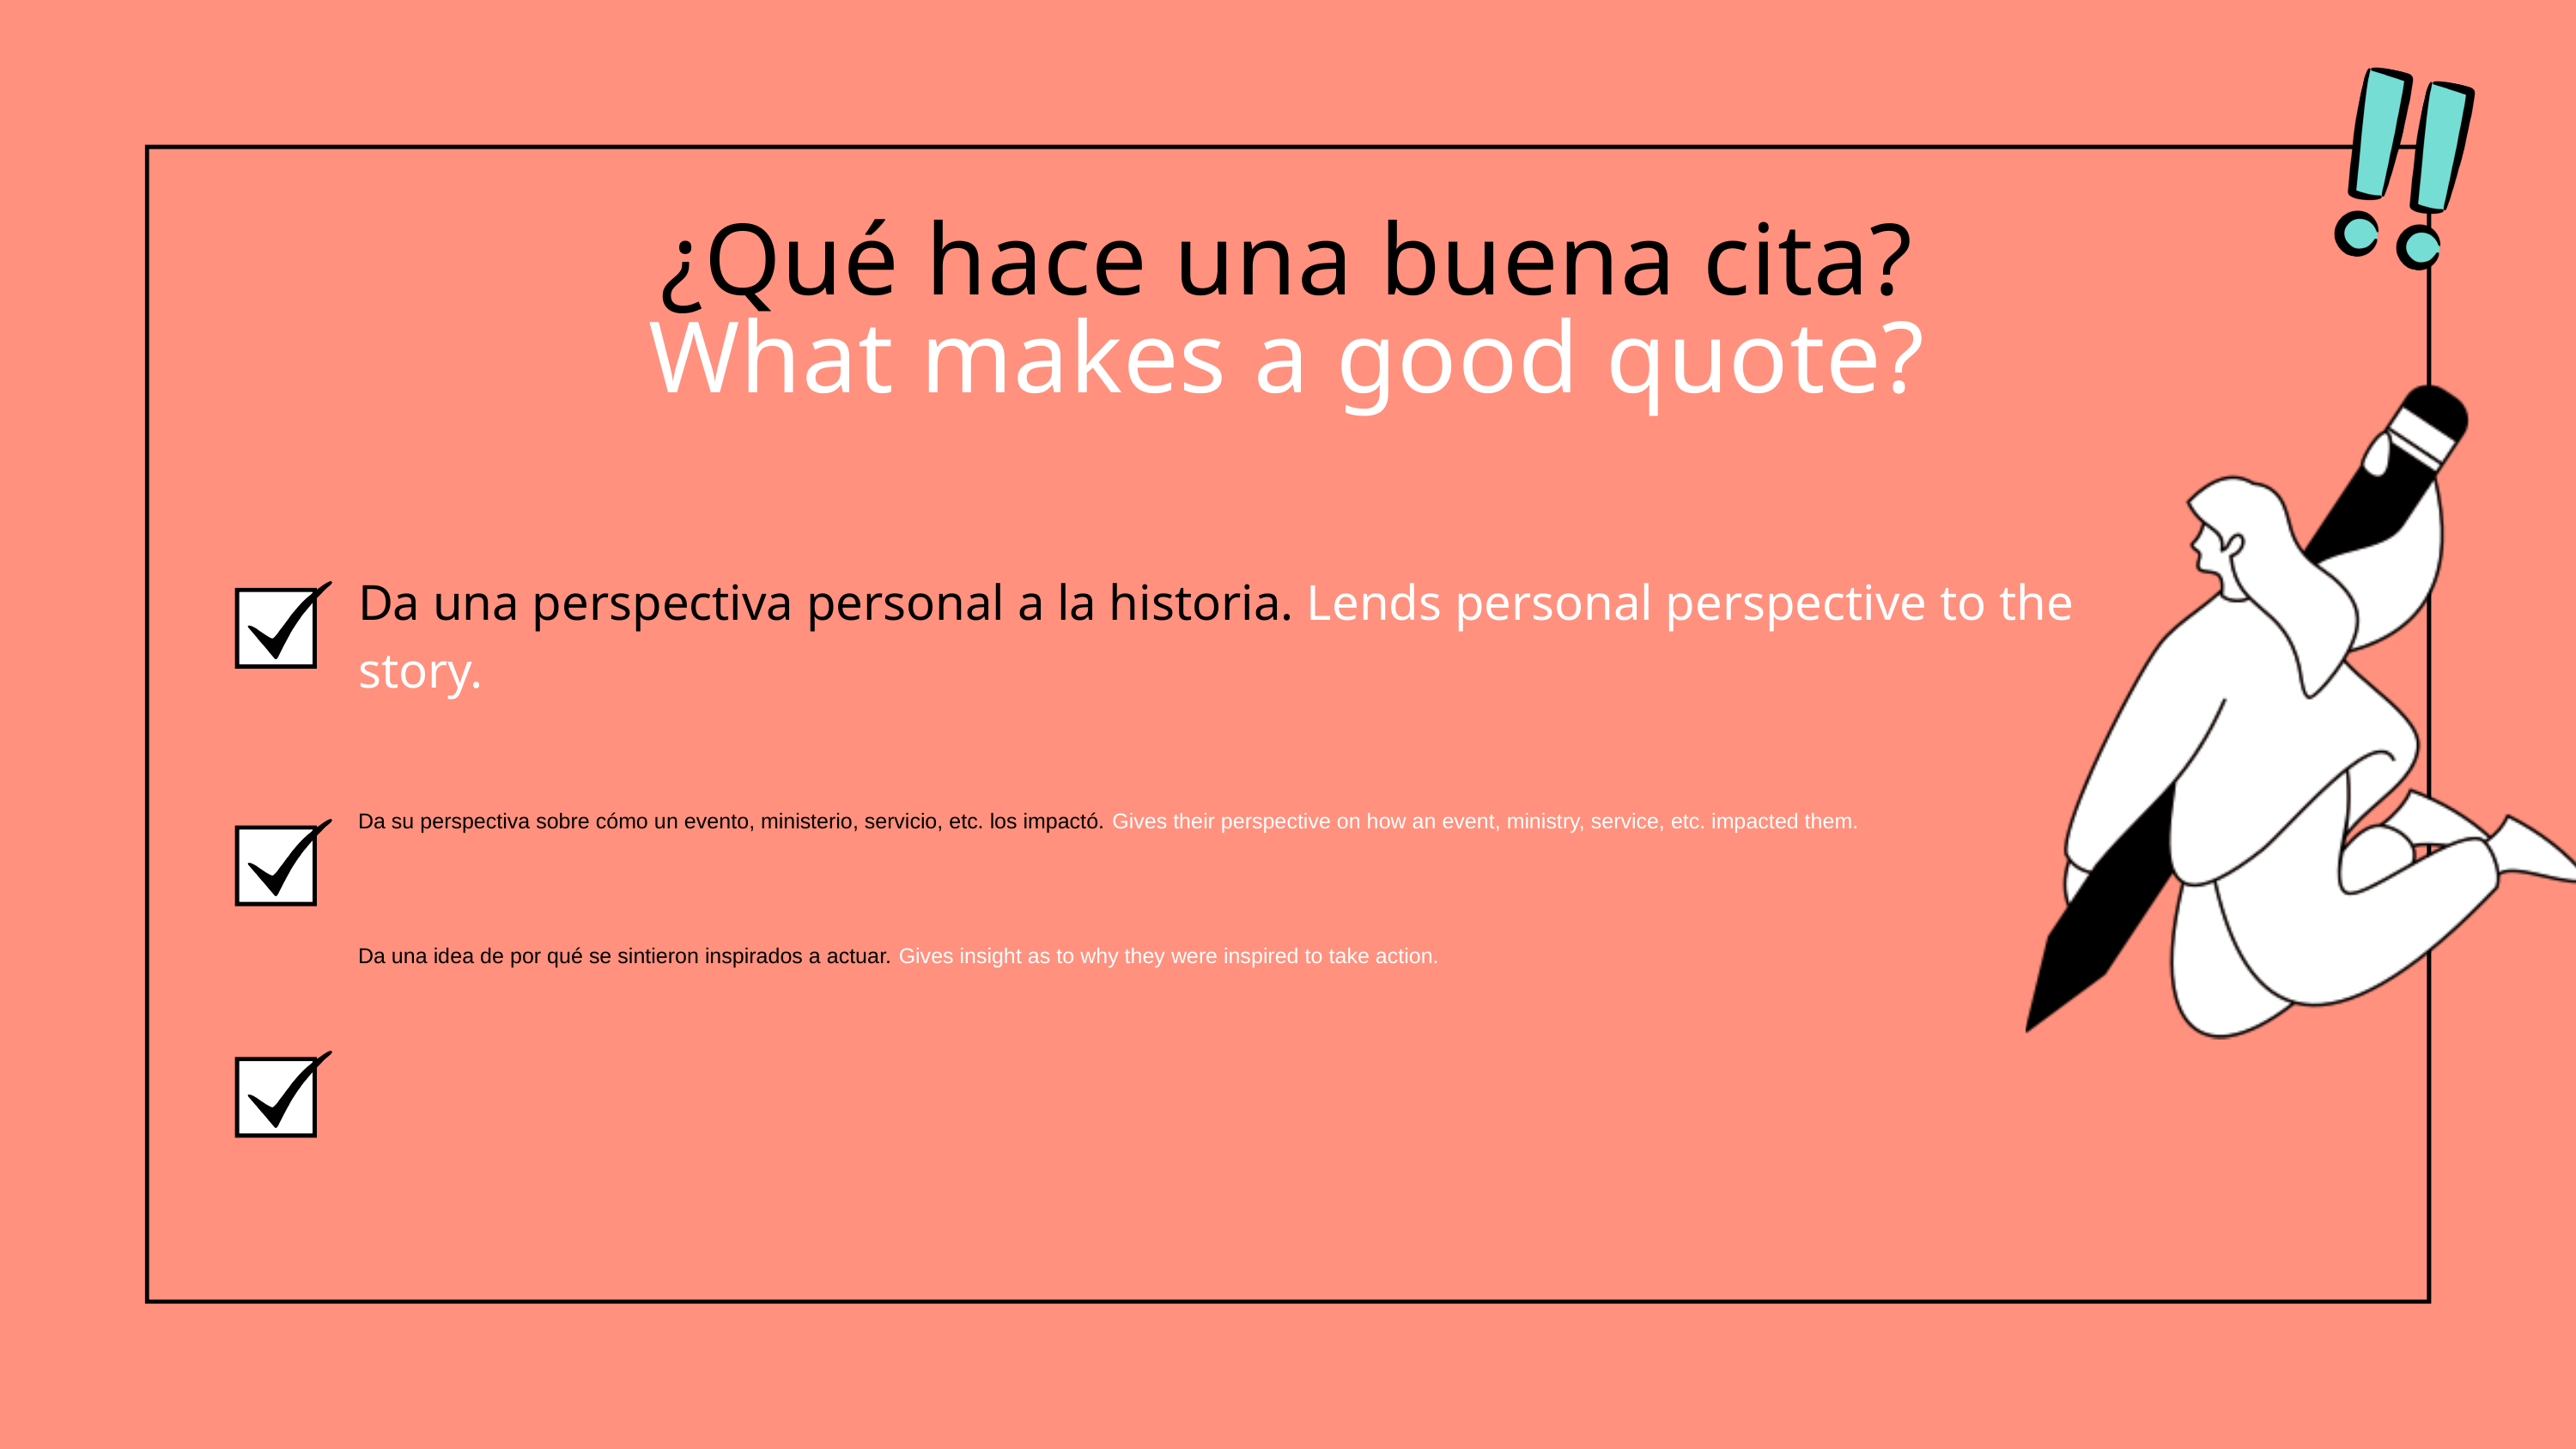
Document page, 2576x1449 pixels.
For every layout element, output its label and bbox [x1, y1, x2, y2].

text_box [234, 1050, 333, 1138]
text_box [234, 580, 333, 670]
picture [2026, 385, 2576, 1040]
text_box [234, 818, 333, 906]
text_box [144, 144, 2432, 1304]
text_box [2324, 64, 2479, 276]
